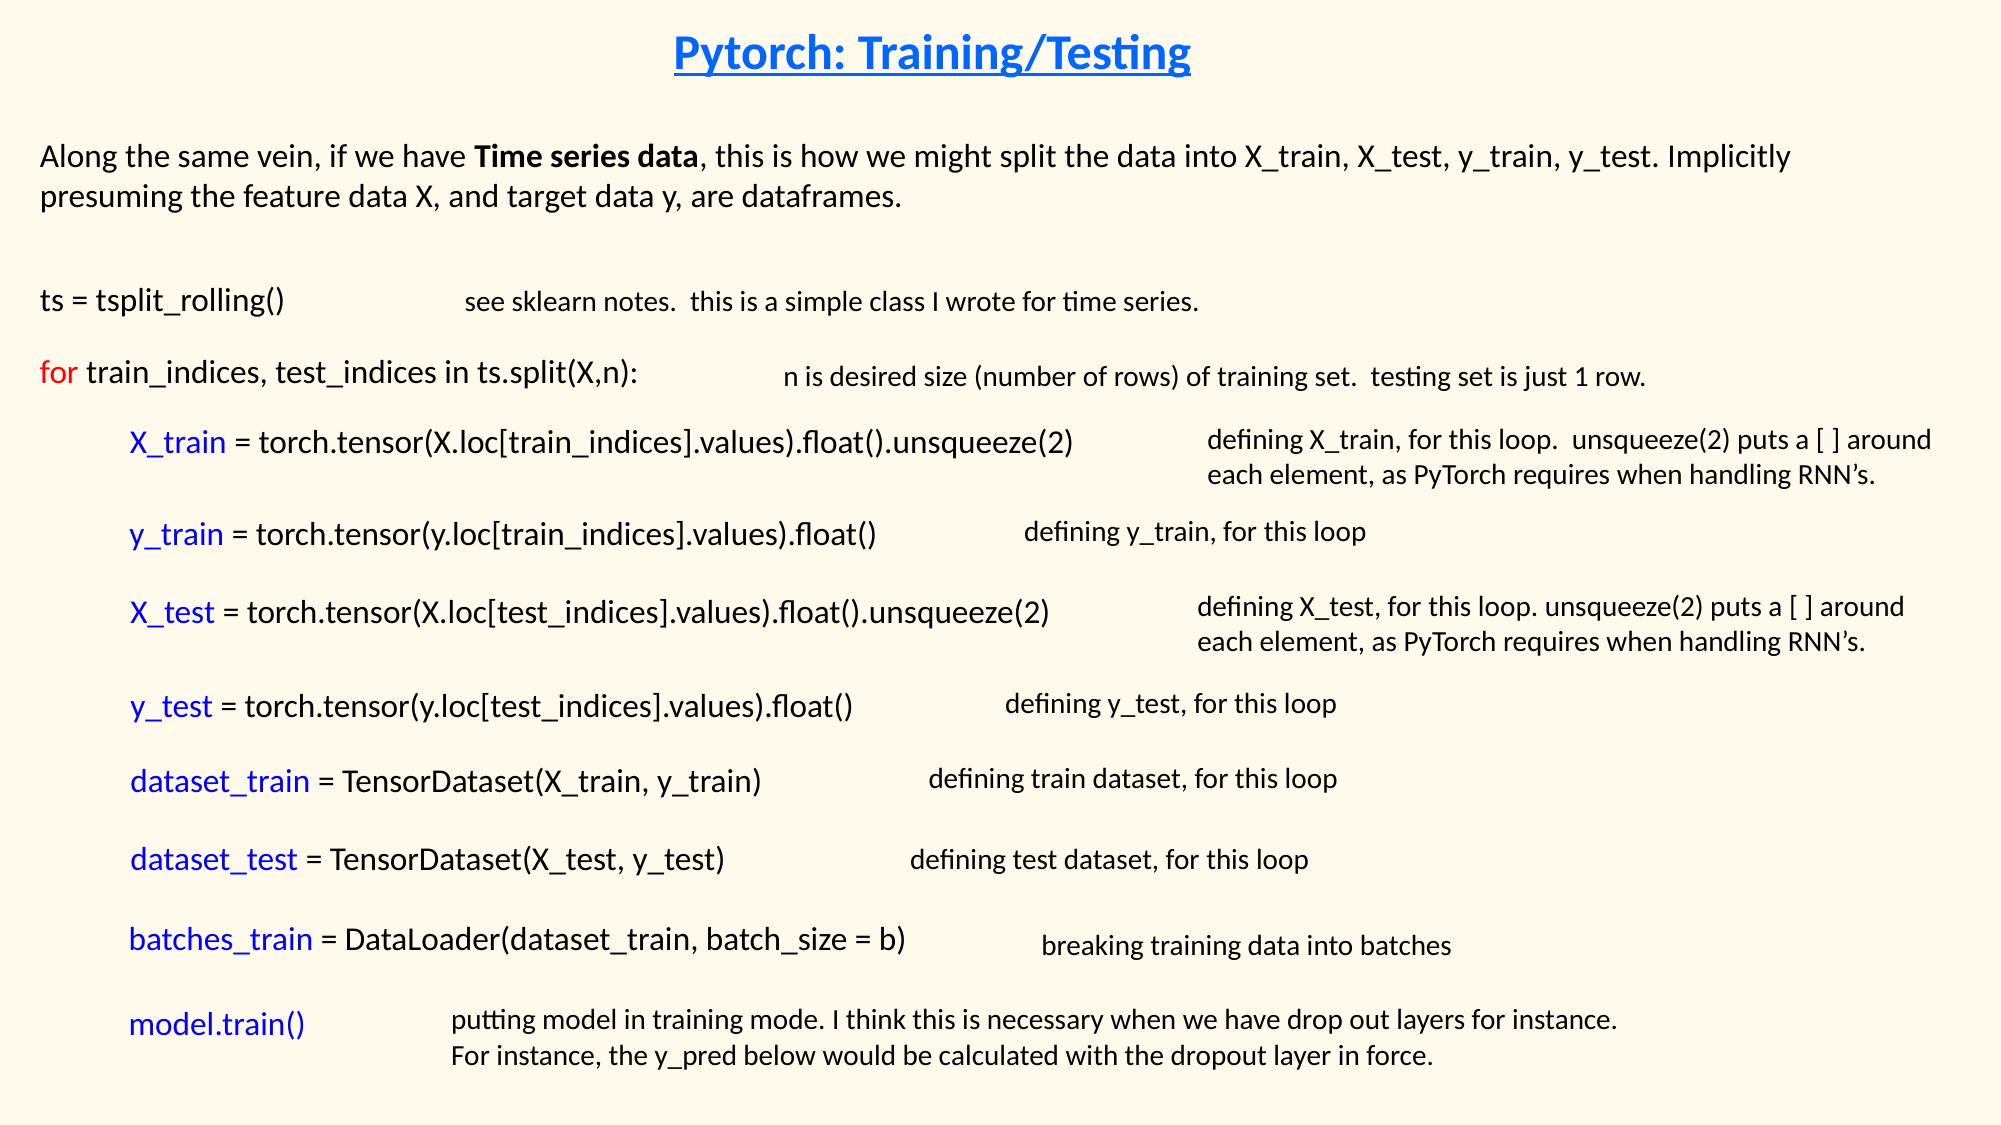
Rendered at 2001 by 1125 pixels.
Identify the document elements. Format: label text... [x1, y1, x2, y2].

text_box defining test dataset, for this loop [895, 832, 1538, 883]
text_box X_test = torch.tensor(X.loc[test_indices].values).float().unsqueeze(2) [115, 582, 1072, 638]
text_box dataset_test = TensorDataset(X_test, y_test) [115, 829, 758, 885]
text_box for train_indices, test_indices in ts.split(X,n): [25, 342, 673, 398]
text_box y_train = torch.tensor(y.loc[train_indices].values).float() [114, 504, 927, 560]
text_box dataset_train = TensorDataset(X_train, y_train) [115, 752, 797, 807]
text_box defining train dataset, for this loop [913, 752, 1556, 802]
text_box putting model in training mode. I think this is necessary when we have drop out layers for instance. For instance, the y_pred below would be calculated with the dropout layer in force. [436, 993, 1669, 1079]
text_box model.train() [113, 994, 335, 1050]
text_box breaking training data into batches [1026, 919, 1669, 969]
text_box defining y_train, for this loop [1009, 504, 1651, 555]
text_box Pytorch: Training/Testing [658, 12, 1207, 87]
text_box ts = tsplit_rolling() [25, 271, 341, 326]
text_box X_train = torch.tensor(X.loc[train_indices].values).float().unsqueeze(2) [115, 413, 1100, 468]
text_box y_test = torch.tensor(y.loc[test_indices].values).float() [115, 677, 928, 732]
text_box batches_train = DataLoader(dataset_train, batch_size = b) [113, 910, 950, 965]
text_box defining X_test, for this loop. unsqueeze(2) puts a [ ] around each element, as PyTorch requires when handling RNN’s. [1182, 579, 1949, 665]
text_box defining y_test, for this loop [990, 677, 1632, 727]
text_box Along the same vein, if we have Time series data, this is how we might split the data into X_train, X_test, y_train, y_test. Implicitly presuming the feature data X, and target data y, are dataframes. [25, 126, 1949, 222]
text_box defining X_train, for this loop. unsqueeze(2) puts a [ ] around each element, as PyTorch requires when handling RNN’s. [1192, 413, 1975, 498]
text_box see sklearn notes. this is a simple class I wrote for time series. [449, 275, 1247, 325]
text_box n is desired size (number of rows) of training set. testing set is just 1 row. [768, 350, 1712, 400]
